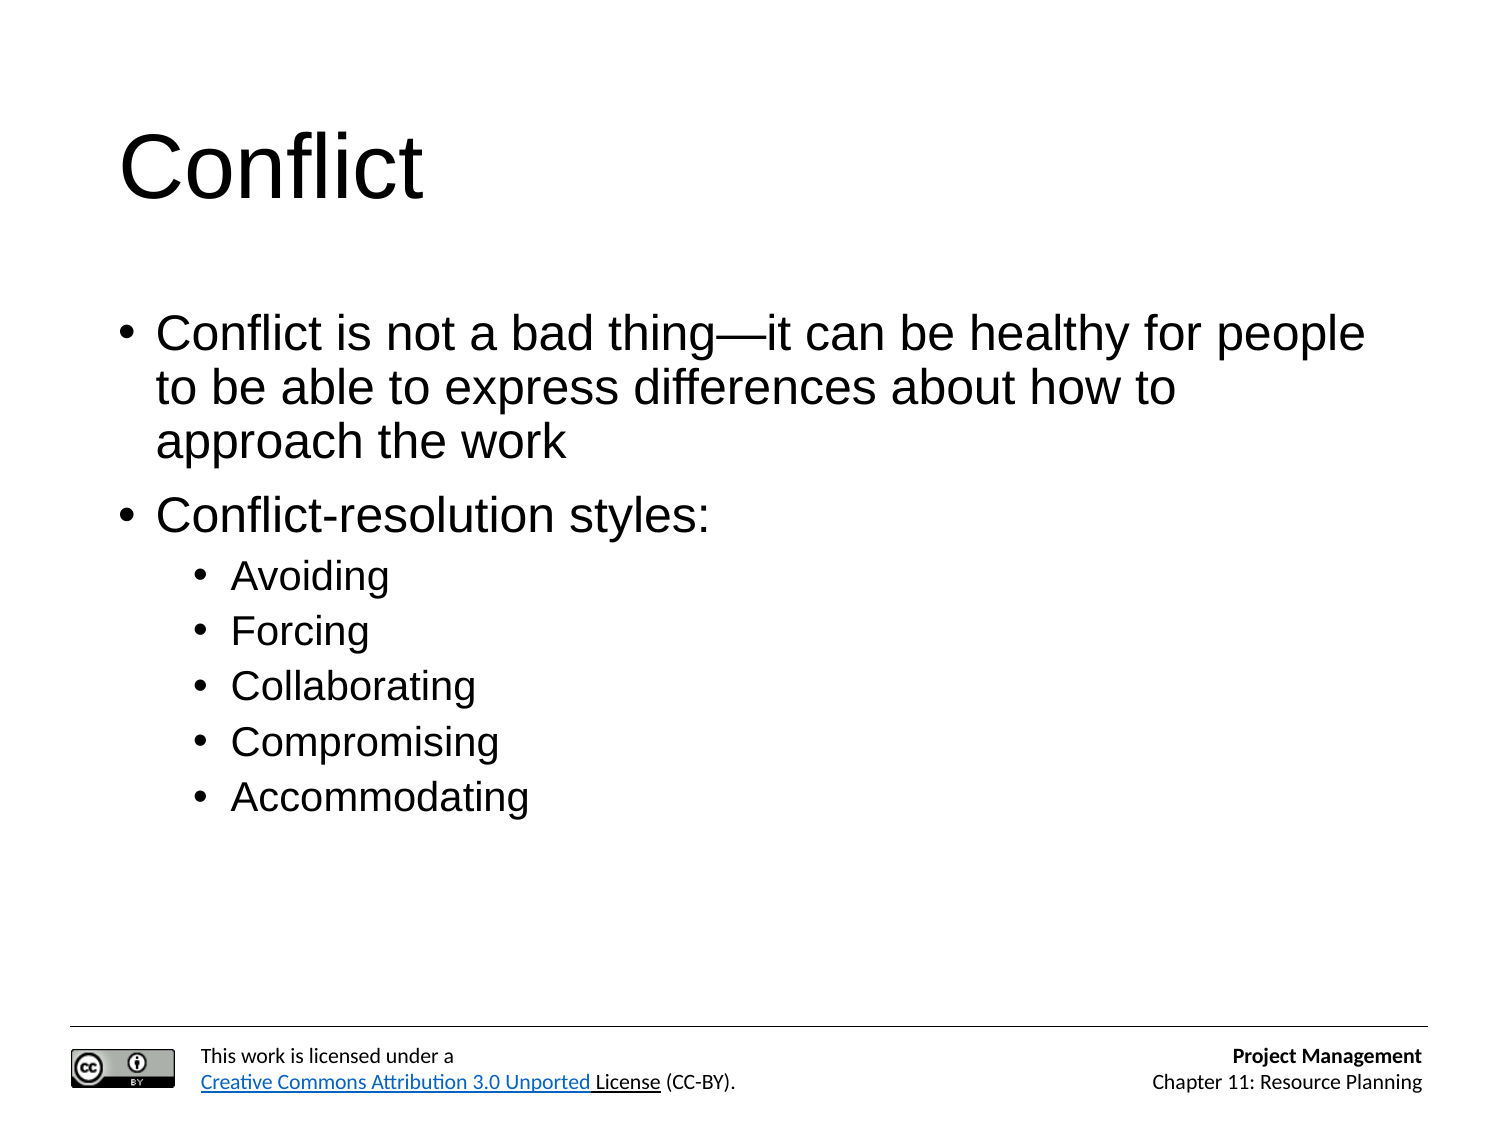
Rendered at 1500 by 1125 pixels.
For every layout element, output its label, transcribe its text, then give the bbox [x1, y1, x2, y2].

picture [71, 1049, 175, 1088]
list Conflict is not a bad thing—it can be healthy for people to be able to express differences about how to approach the work Conflict-resolution styles: Avoiding Forcing Collaborating Compromising Accommodating [103, 299, 1397, 1014]
title Conflict [103, 59, 1397, 278]
